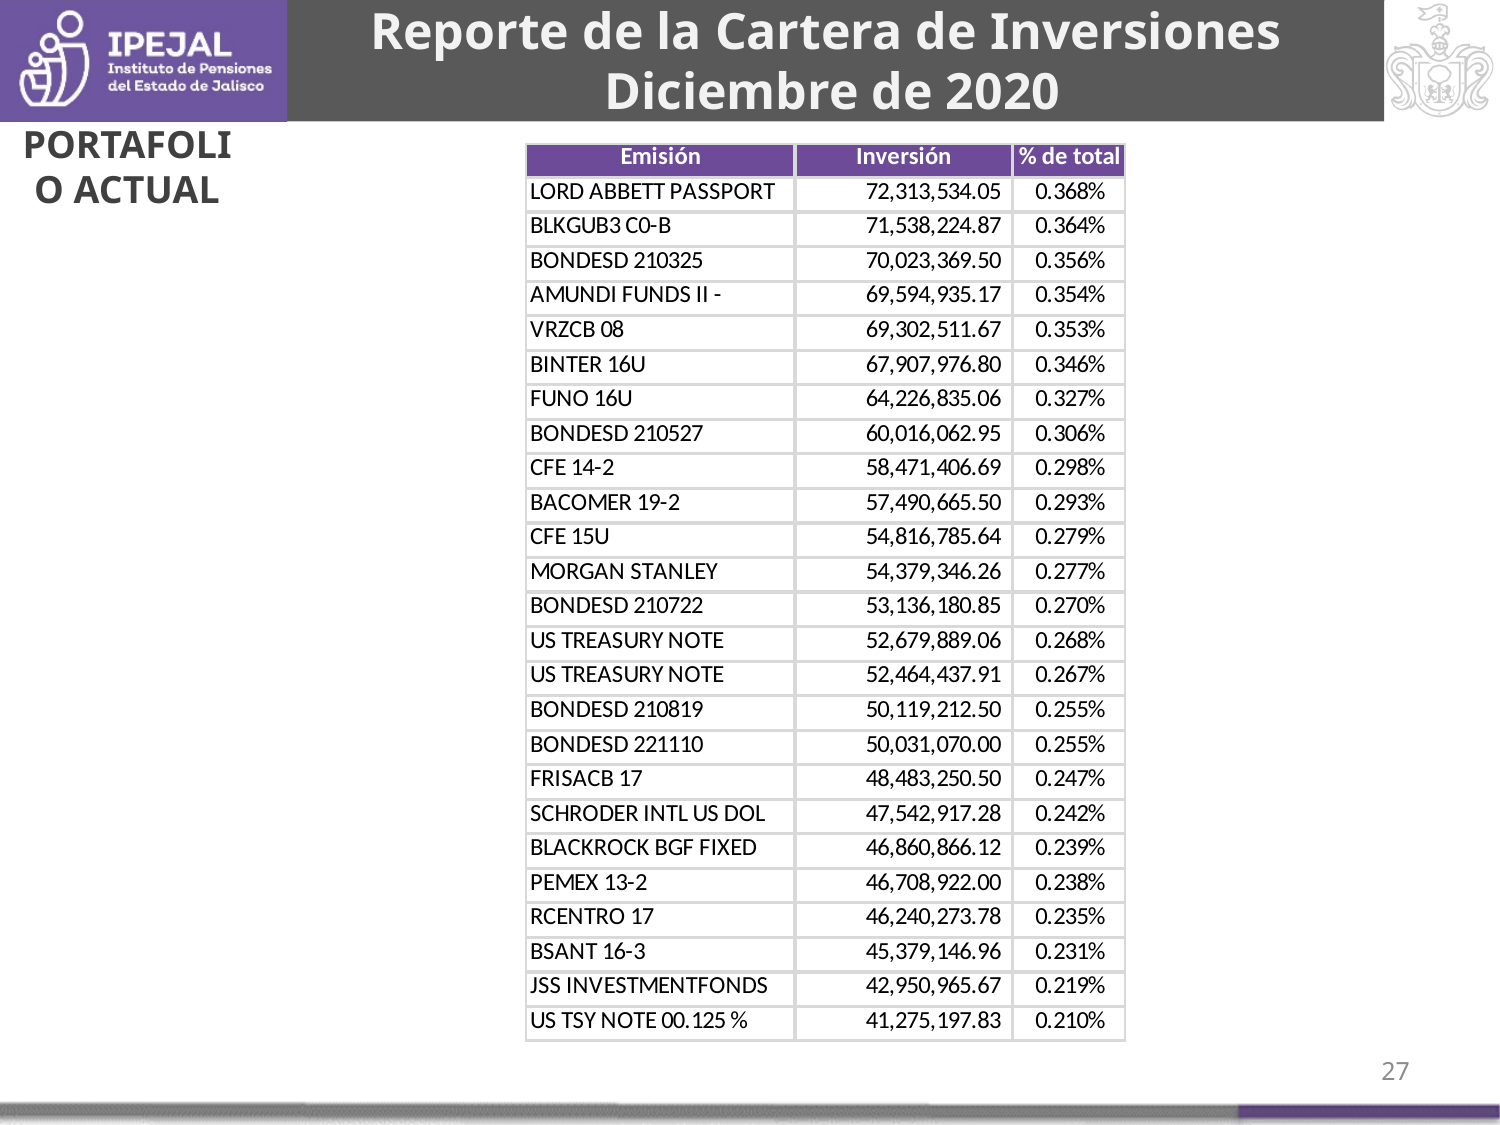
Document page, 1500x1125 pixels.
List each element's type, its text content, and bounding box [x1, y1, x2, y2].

text_box PORTAFOLIO ACTUAL [0, 113, 254, 219]
picture [0, 0, 277, 122]
picture [525, 142, 1128, 1043]
text_box Reporte de la Cartera de Inversiones Diciembre de 2020 [277, 0, 1387, 126]
slide_number 26 [1074, 1042, 1425, 1103]
picture [0, 1096, 1500, 1125]
